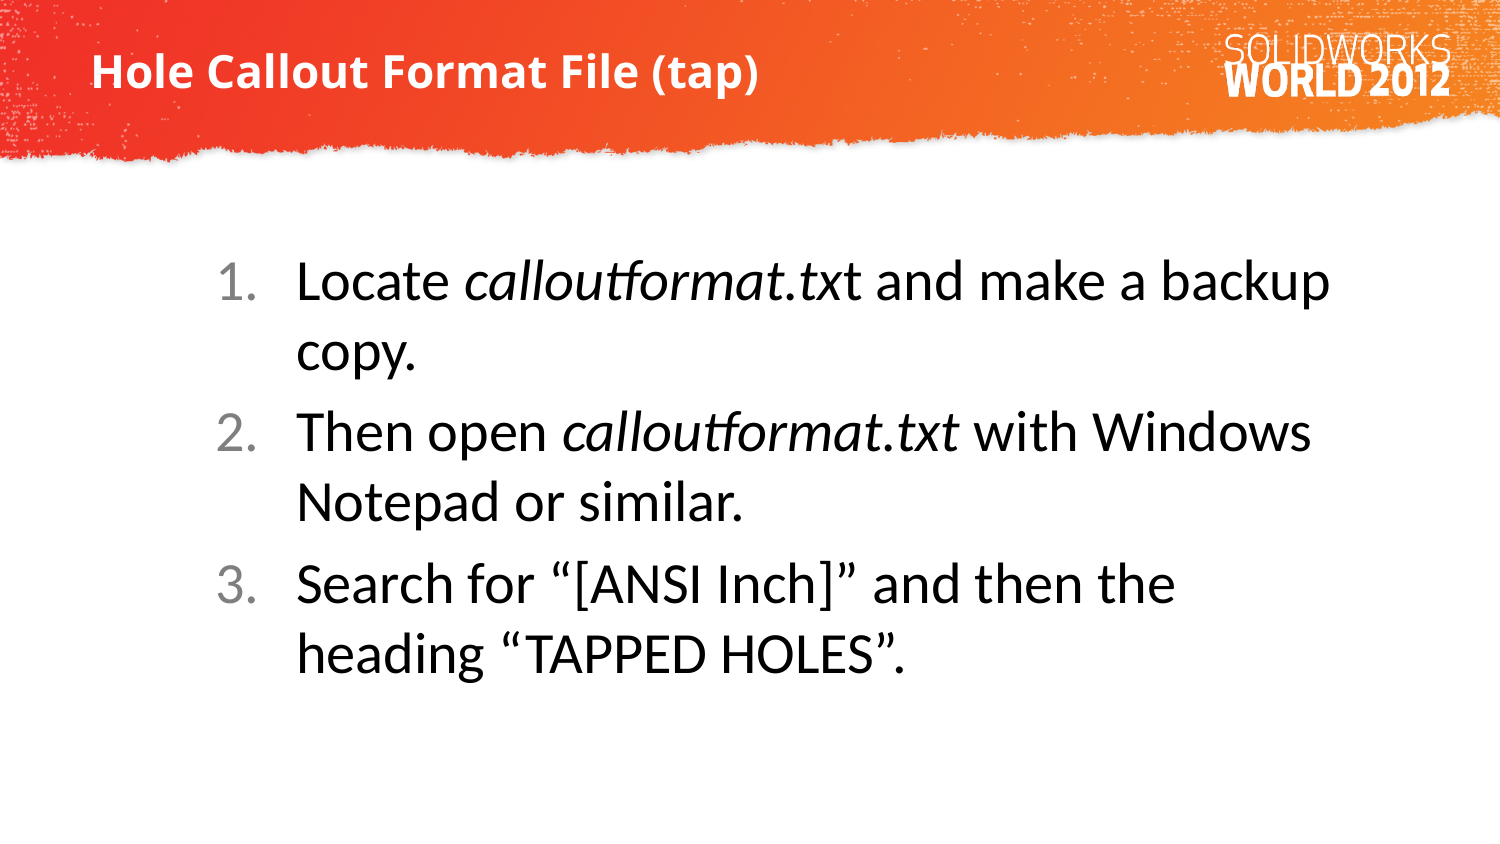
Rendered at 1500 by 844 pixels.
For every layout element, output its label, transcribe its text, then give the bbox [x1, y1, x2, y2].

title Hole Callout Format File (tap) [75, 18, 1163, 122]
list Locate calloutformat.txt and make a backup copy. Then open calloutformat.txt with Windows Notepad or similar. Search for “[ANSI Inch]” and then the heading “TAPPED HOLES”. [125, 234, 1388, 619]
picture [0, 0, 1500, 844]
